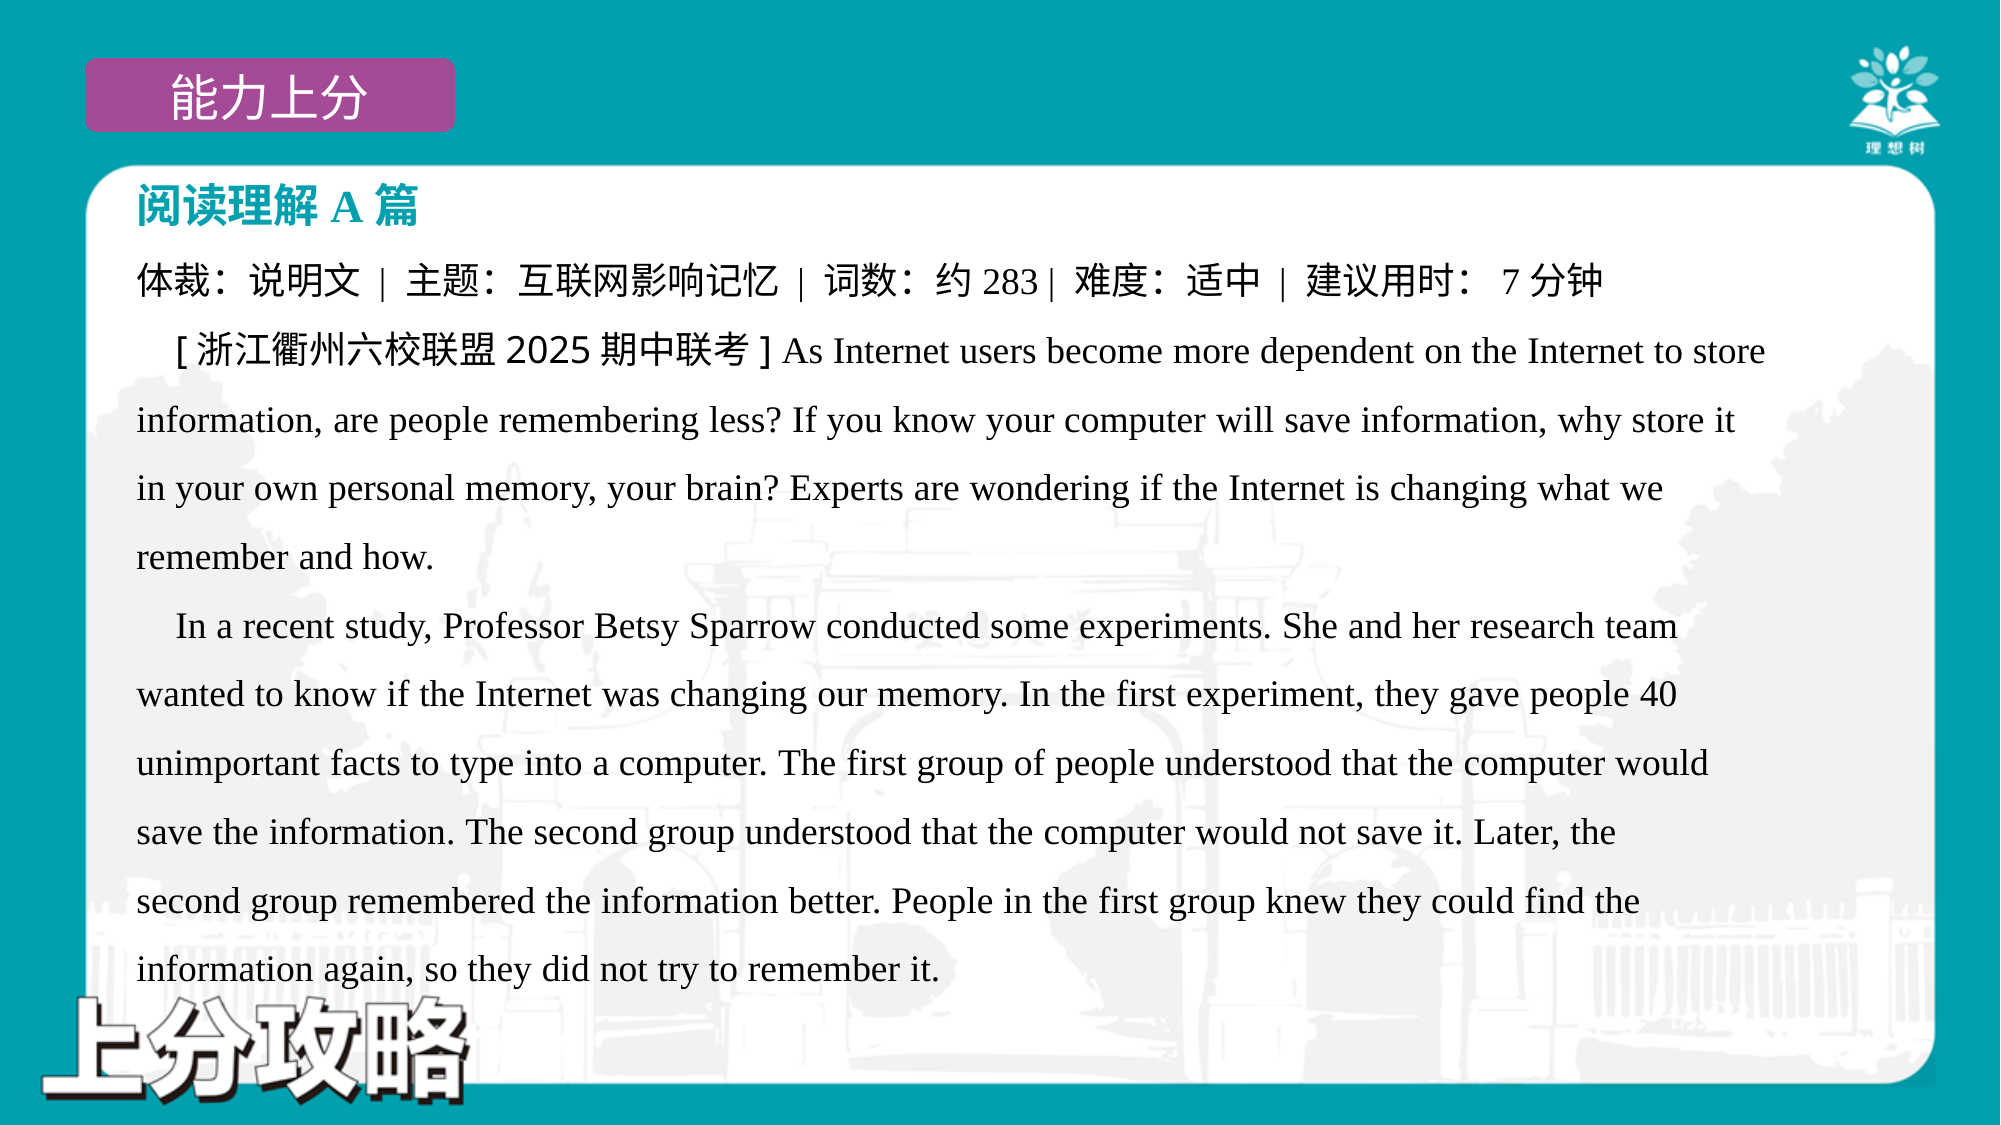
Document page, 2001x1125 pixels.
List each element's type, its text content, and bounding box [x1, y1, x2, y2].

picture [0, 0, 2000, 1125]
text_box 体裁：说明文 | 主题：互联网影响记忆 | 词数：约283 | 难度：适中 | 建议用时：7分钟 [浙江衢州六校联盟2025期中联考] As Internet users become more dependent on the Internet to store information, are people remembering less? If you know your computer will save information, why store it in your own personal memory, your brain? Experts are wondering if the Internet is changing what we remember and how. In a recent study, Professor Betsy Sparrow conducted some experiments. She and her research team wanted to know if the Internet was changing our memory. In the first experiment, they gave people 40 unimportant facts to type into a computer. The first group of people understood that the computer would save the information. The second group understood that the computer would not save it. Later, the second group remembered the information better. People in the first group knew they could find the information again, so they did not try to remember it. [136, 233, 1865, 921]
text_box 阅读理解A篇 [136, 176, 1865, 232]
